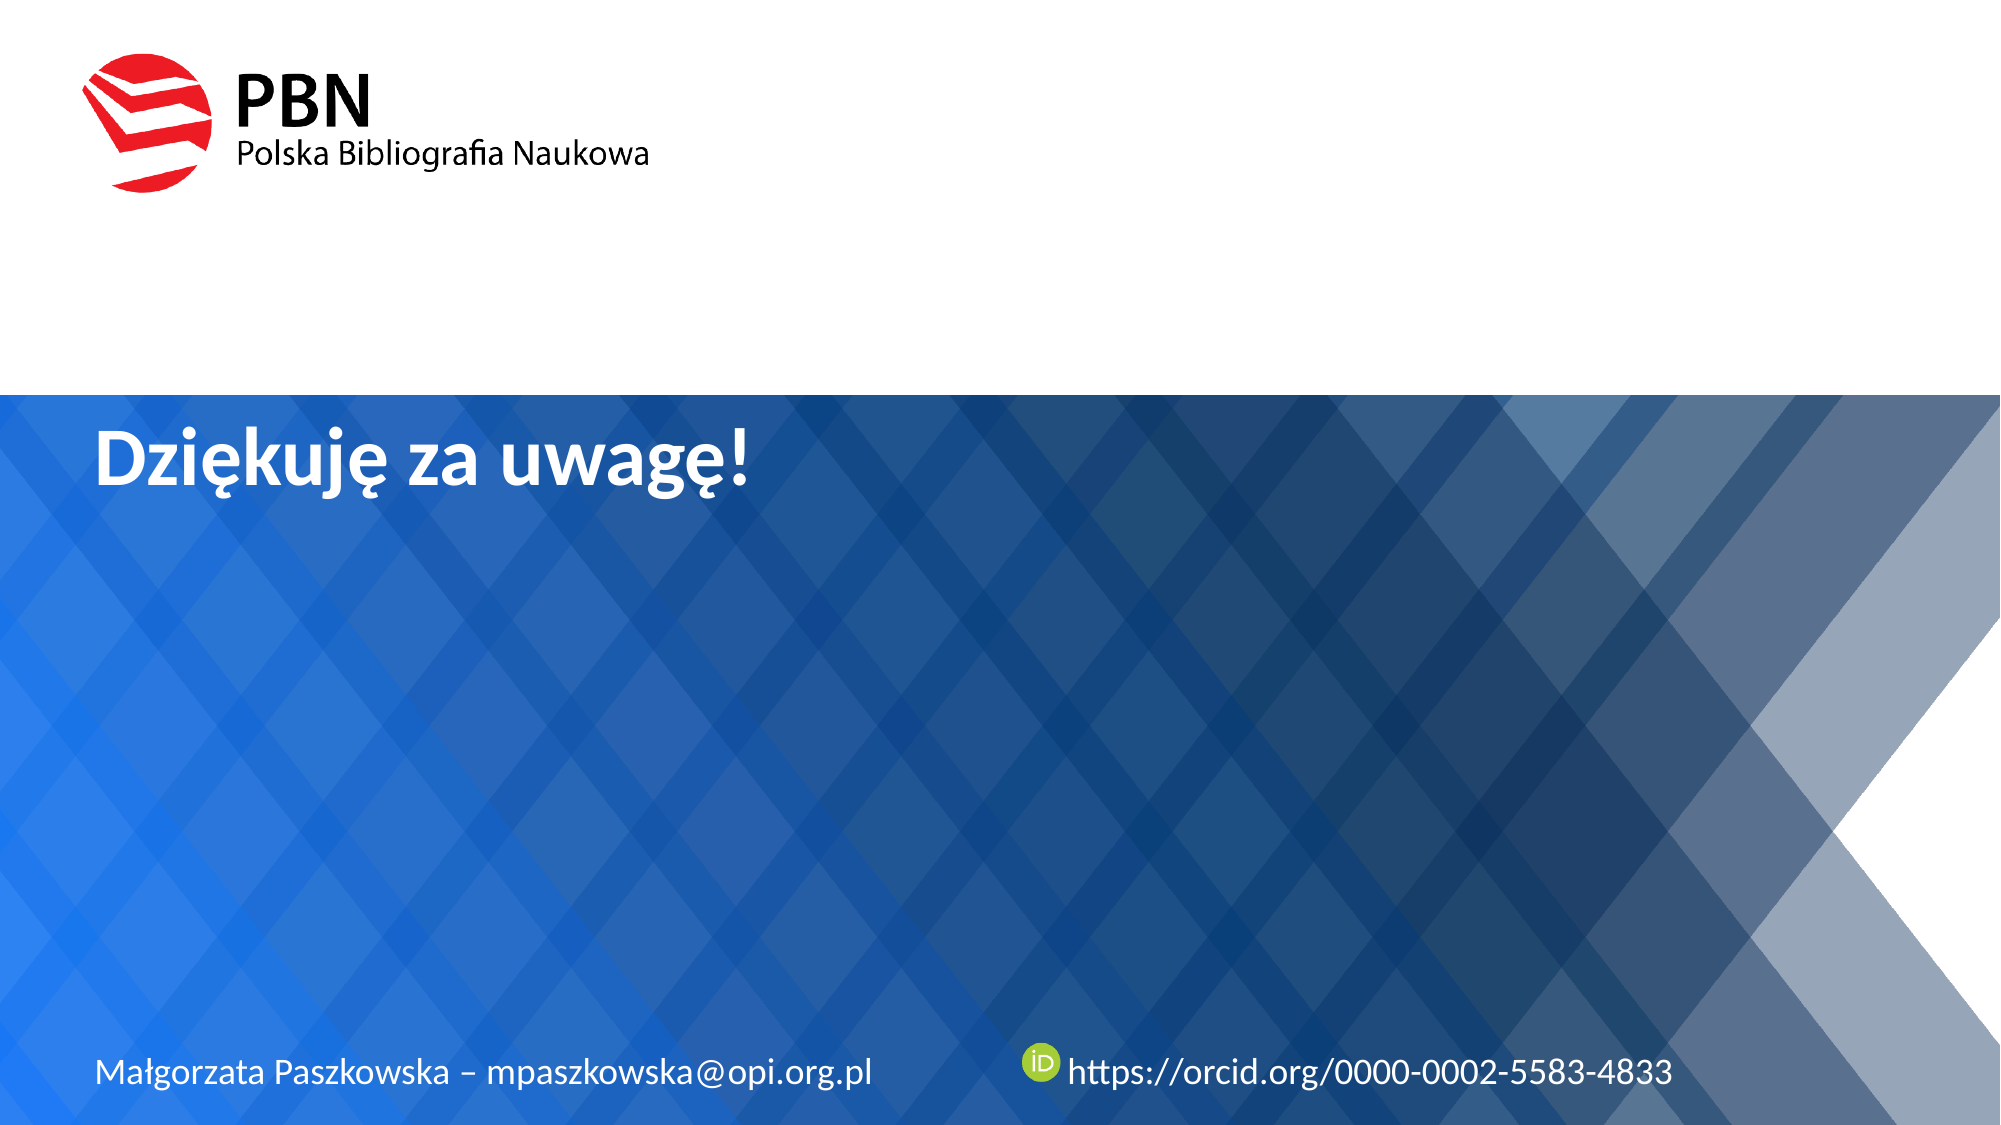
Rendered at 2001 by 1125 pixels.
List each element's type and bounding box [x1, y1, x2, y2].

picture [79, 48, 655, 202]
picture [0, 394, 2000, 1125]
